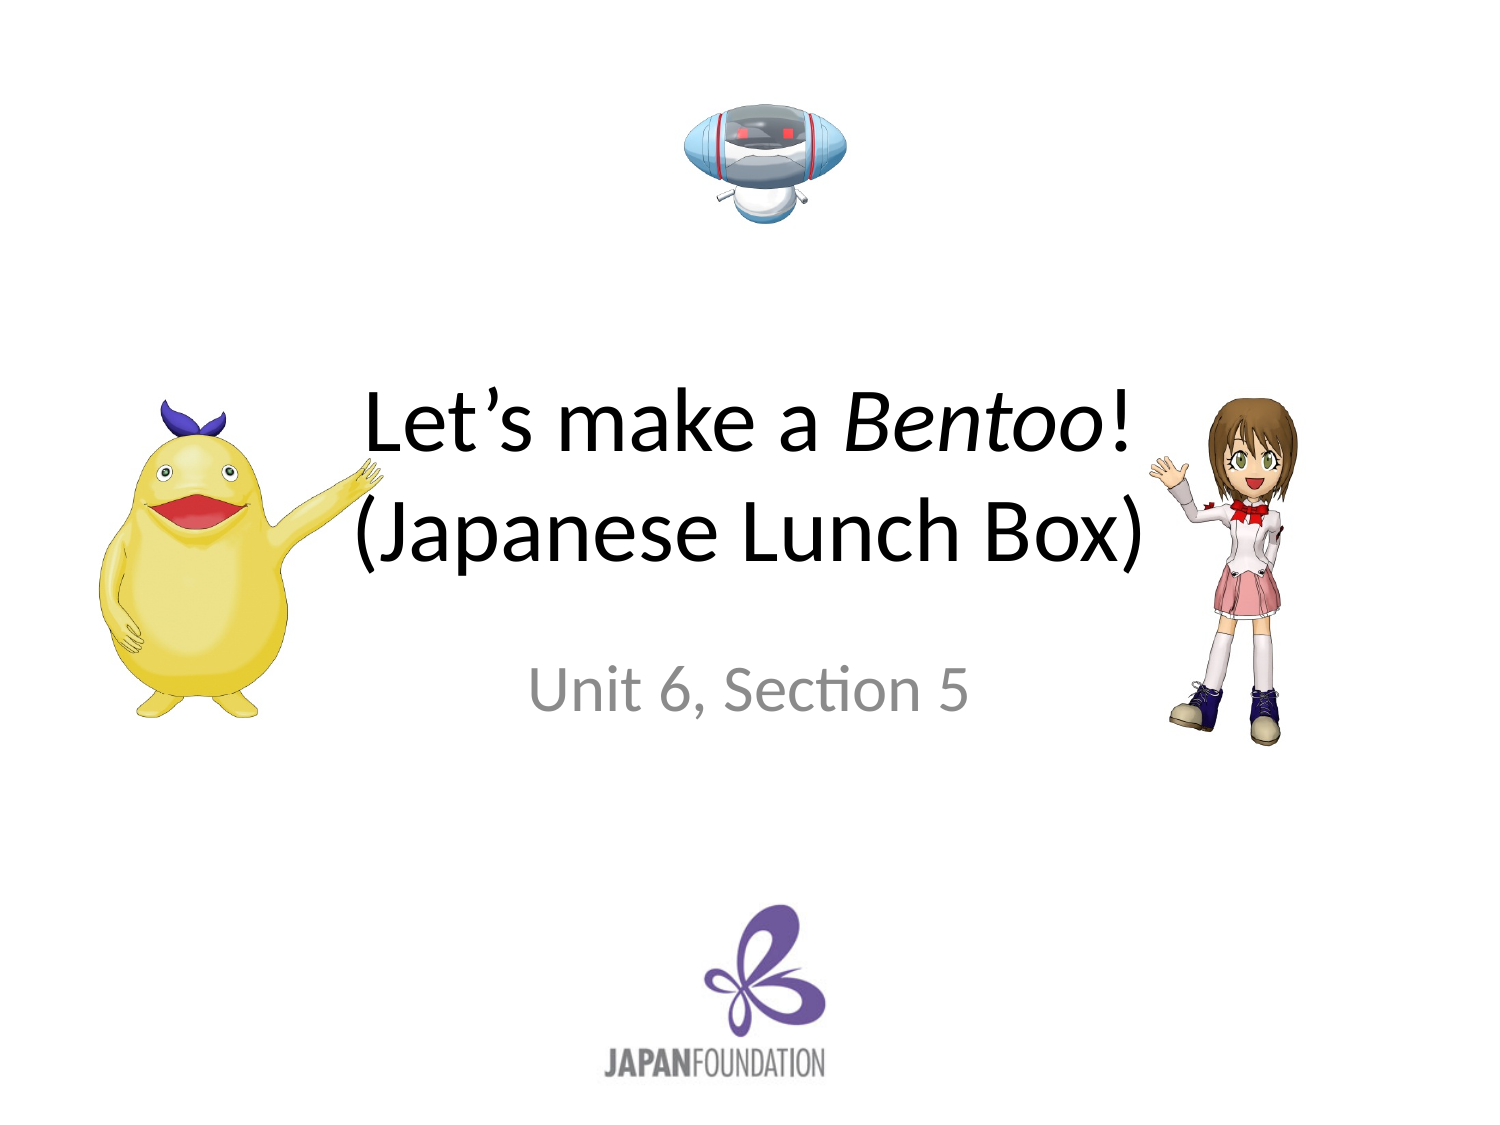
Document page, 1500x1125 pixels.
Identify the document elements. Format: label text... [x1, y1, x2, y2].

picture [0, 380, 464, 733]
picture [944, 361, 1500, 752]
picture [631, 63, 897, 241]
title Let’s make a Bentoo! (Japanese Lunch Box) [112, 349, 1388, 591]
subtitle Unit 6, Section 5 [225, 637, 1275, 925]
picture [596, 893, 836, 1090]
